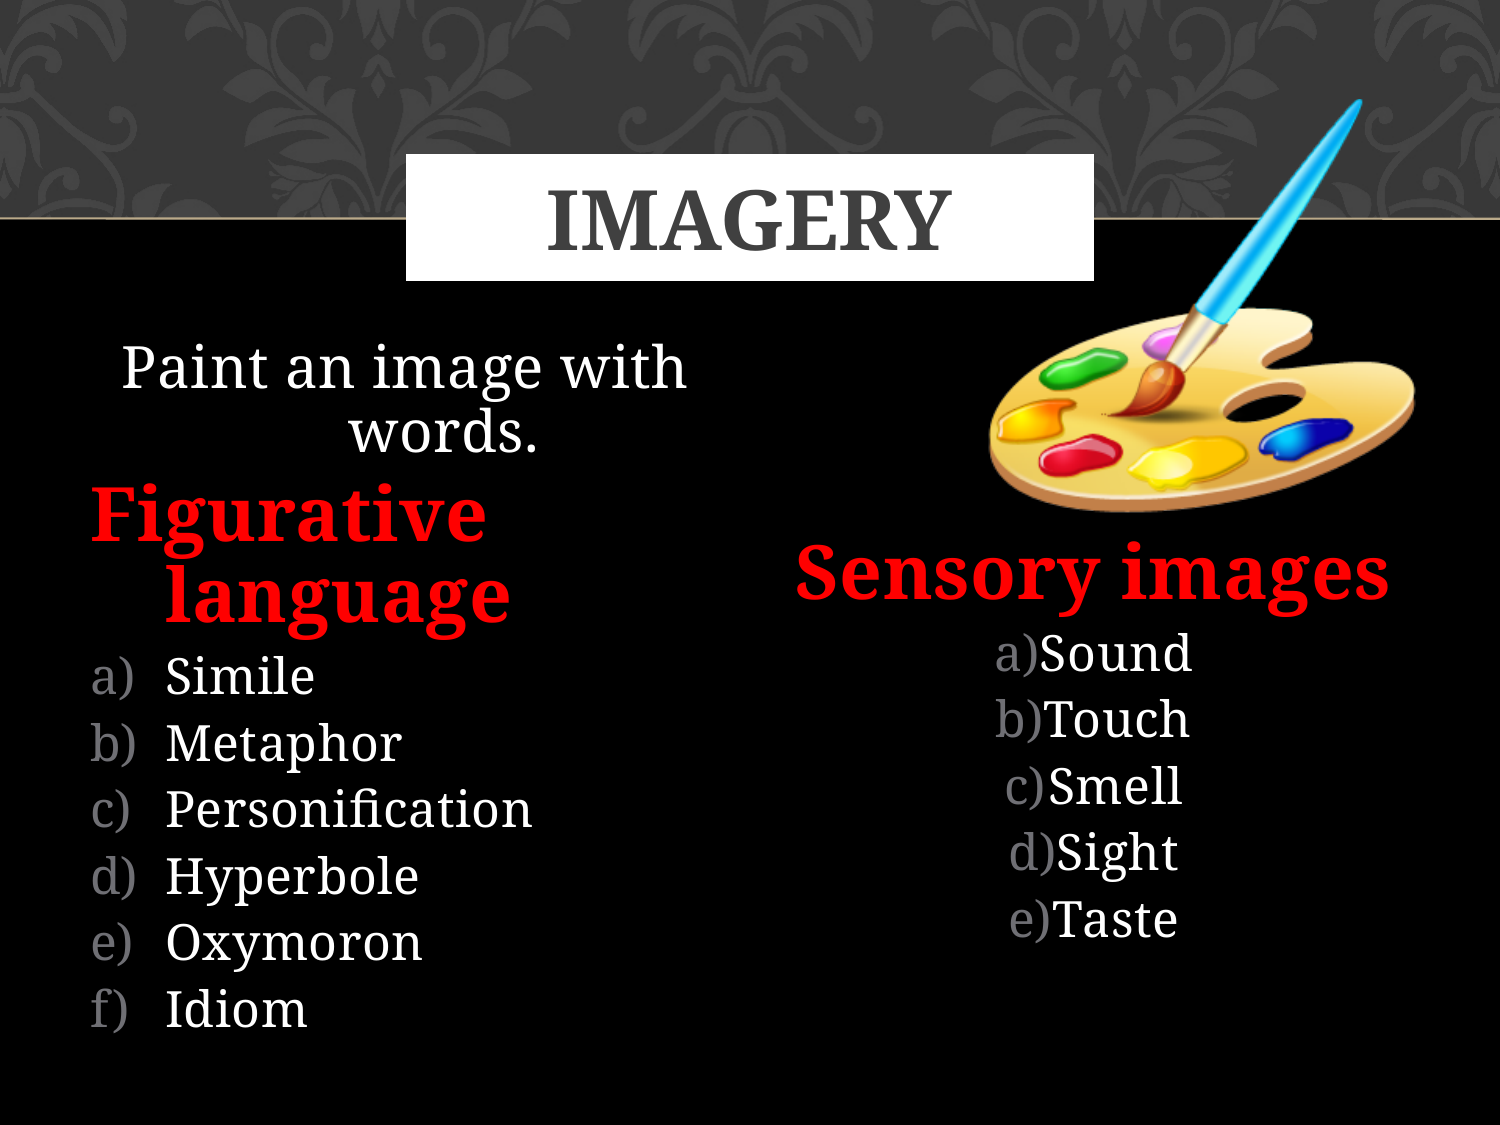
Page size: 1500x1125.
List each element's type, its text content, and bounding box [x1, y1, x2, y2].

list Sensory images Sound Touch Smell Sight Taste [762, 331, 1425, 1007]
picture [974, 99, 1426, 551]
title IMAGERY [406, 154, 968, 281]
list Paint an image with words. Figurative language Simile Metaphor Personification Hyperbole Oxymoron Idiom [75, 331, 738, 1007]
